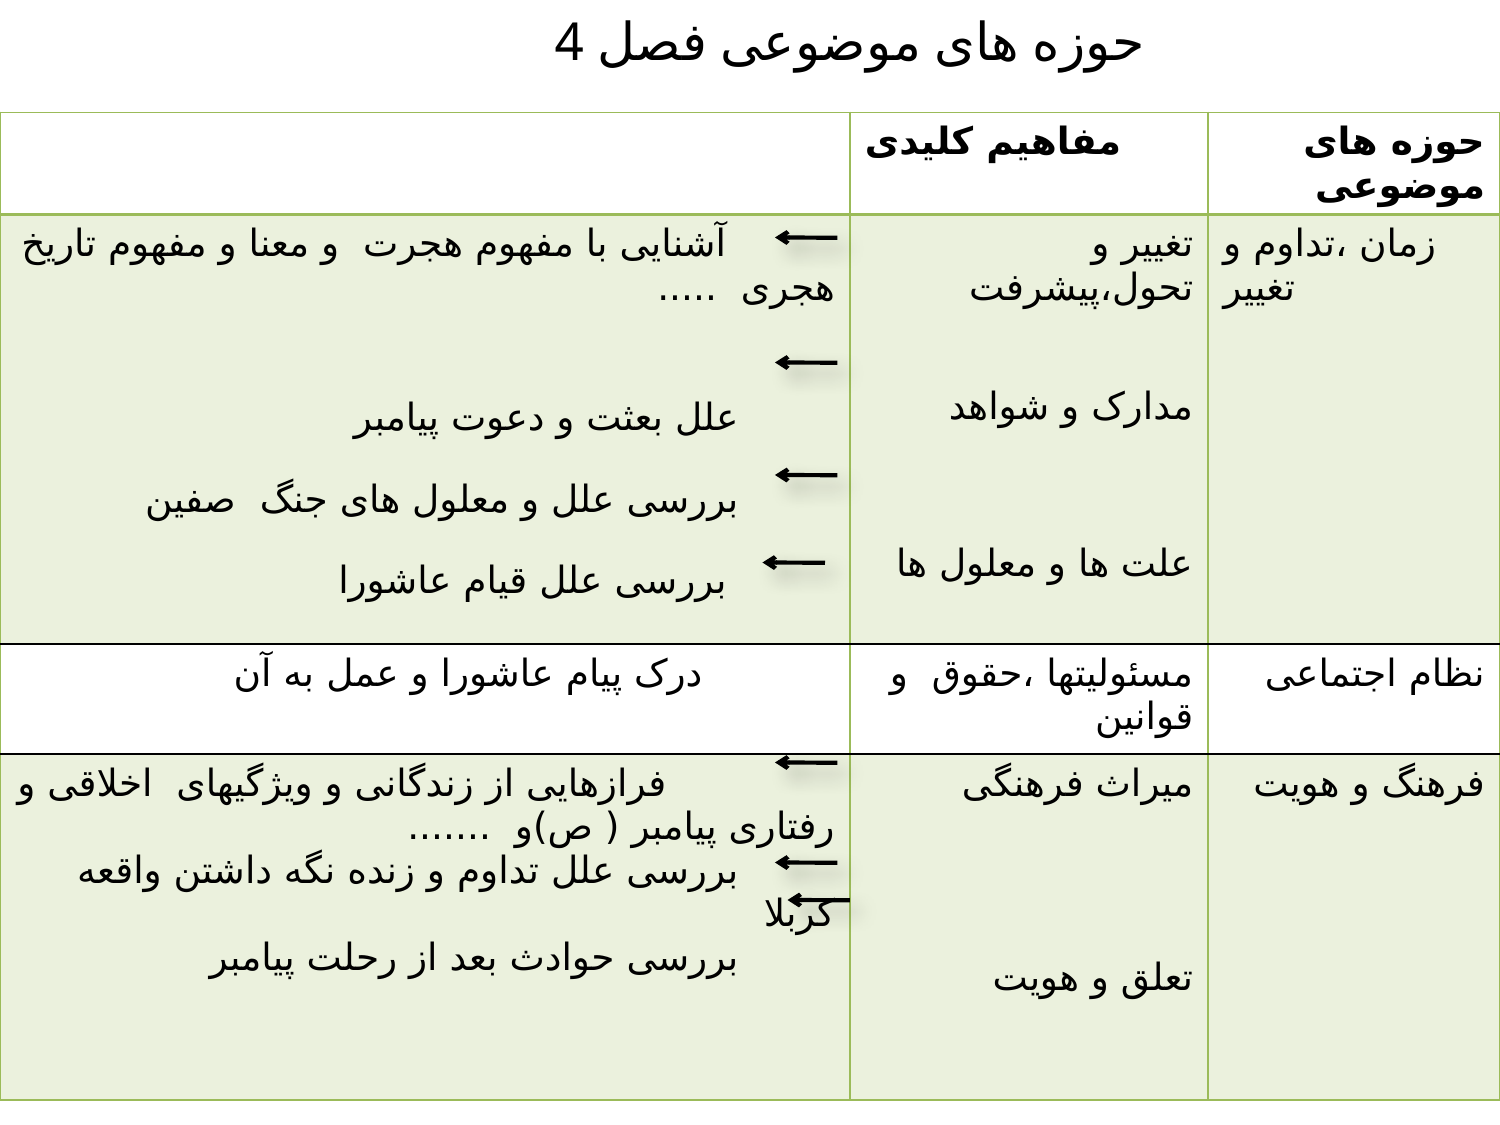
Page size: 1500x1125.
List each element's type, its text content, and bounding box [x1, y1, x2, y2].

table_cell مسئولیتها ،حقوق و قوانین [851, 645, 1207, 753]
table_header حوزه های موضوعی [1209, 113, 1499, 213]
table_cell نظام اجتماعی [1209, 645, 1499, 753]
table_cell فرازهایی از زندگانی و ویژگیهای اخلاقی و رفتاری پیامبر ( ص)و ....... بررسی علل تداوم و زنده نگه داشتن واقعه کربلا بررسی حوادث بعد از رحلت پیامبر [1, 755, 849, 1099]
table_cell آشنایی با مفهوم هجرت و معنا و مفهوم تاریخ هجری ..... علل بعثت و دعوت پیامبر بررسی علل و معلول های جنگ صفین بررسی علل قیام عاشورا [1, 216, 849, 643]
table_cell زمان ،تداوم و تغییر [1209, 216, 1499, 643]
table_cell فرهنگ و هویت [1209, 755, 1499, 1099]
table_header [1, 113, 849, 213]
table_cell تغییر و تحول،پیشرفت مدارک و شواهد علت ها و معلول ها [851, 216, 1207, 643]
table_cell میراث فرهنگی تعلق و هویت [851, 755, 1207, 1099]
title حوزه های موضوعی فصل 4 [537, 0, 1163, 80]
table_cell درک پیام عاشورا و عمل به آن [1, 645, 849, 753]
table_header مفاهیم کلیدی [851, 113, 1207, 213]
